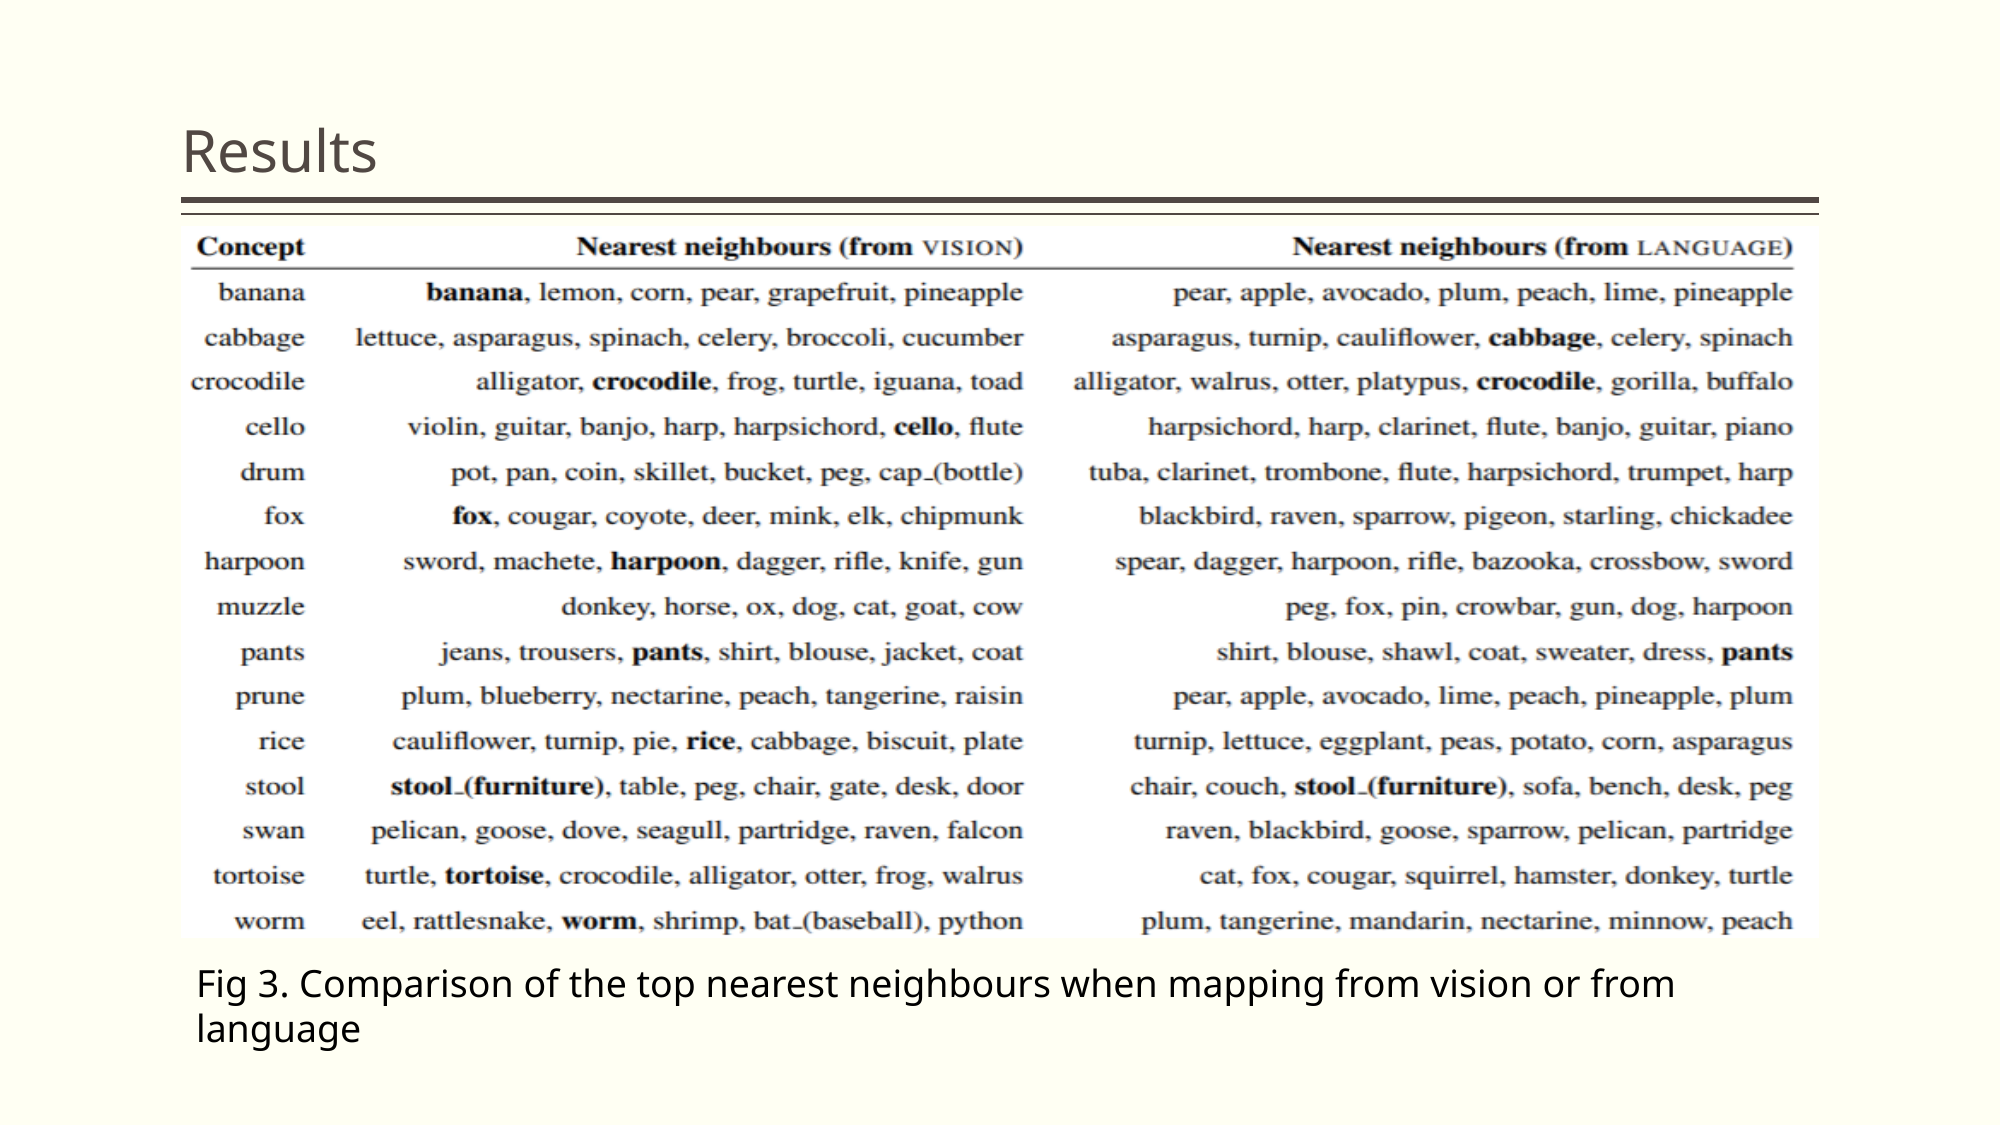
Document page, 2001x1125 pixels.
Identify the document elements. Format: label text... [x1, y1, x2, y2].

picture [181, 226, 1819, 938]
title Results [181, 12, 1819, 193]
text_box Fig 3. Comparison of the top nearest neighbours when mapping from vision or from language [181, 952, 1819, 1058]
